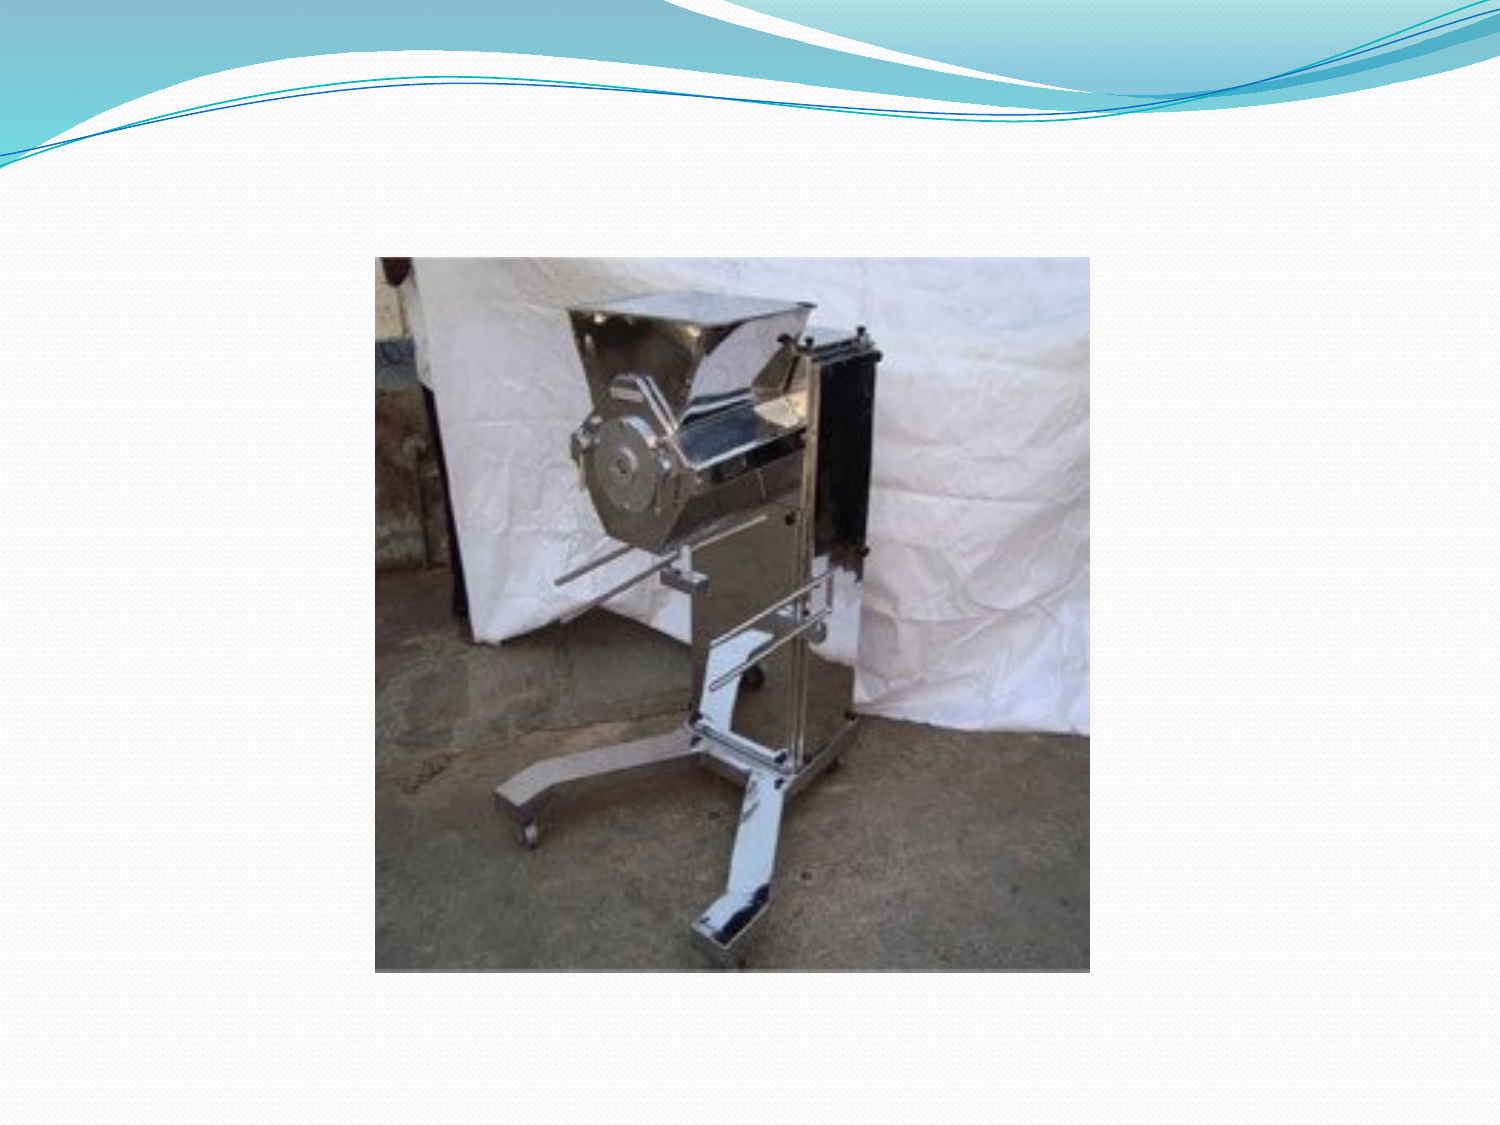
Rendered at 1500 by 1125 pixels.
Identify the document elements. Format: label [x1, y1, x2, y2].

picture [374, 257, 1091, 973]
